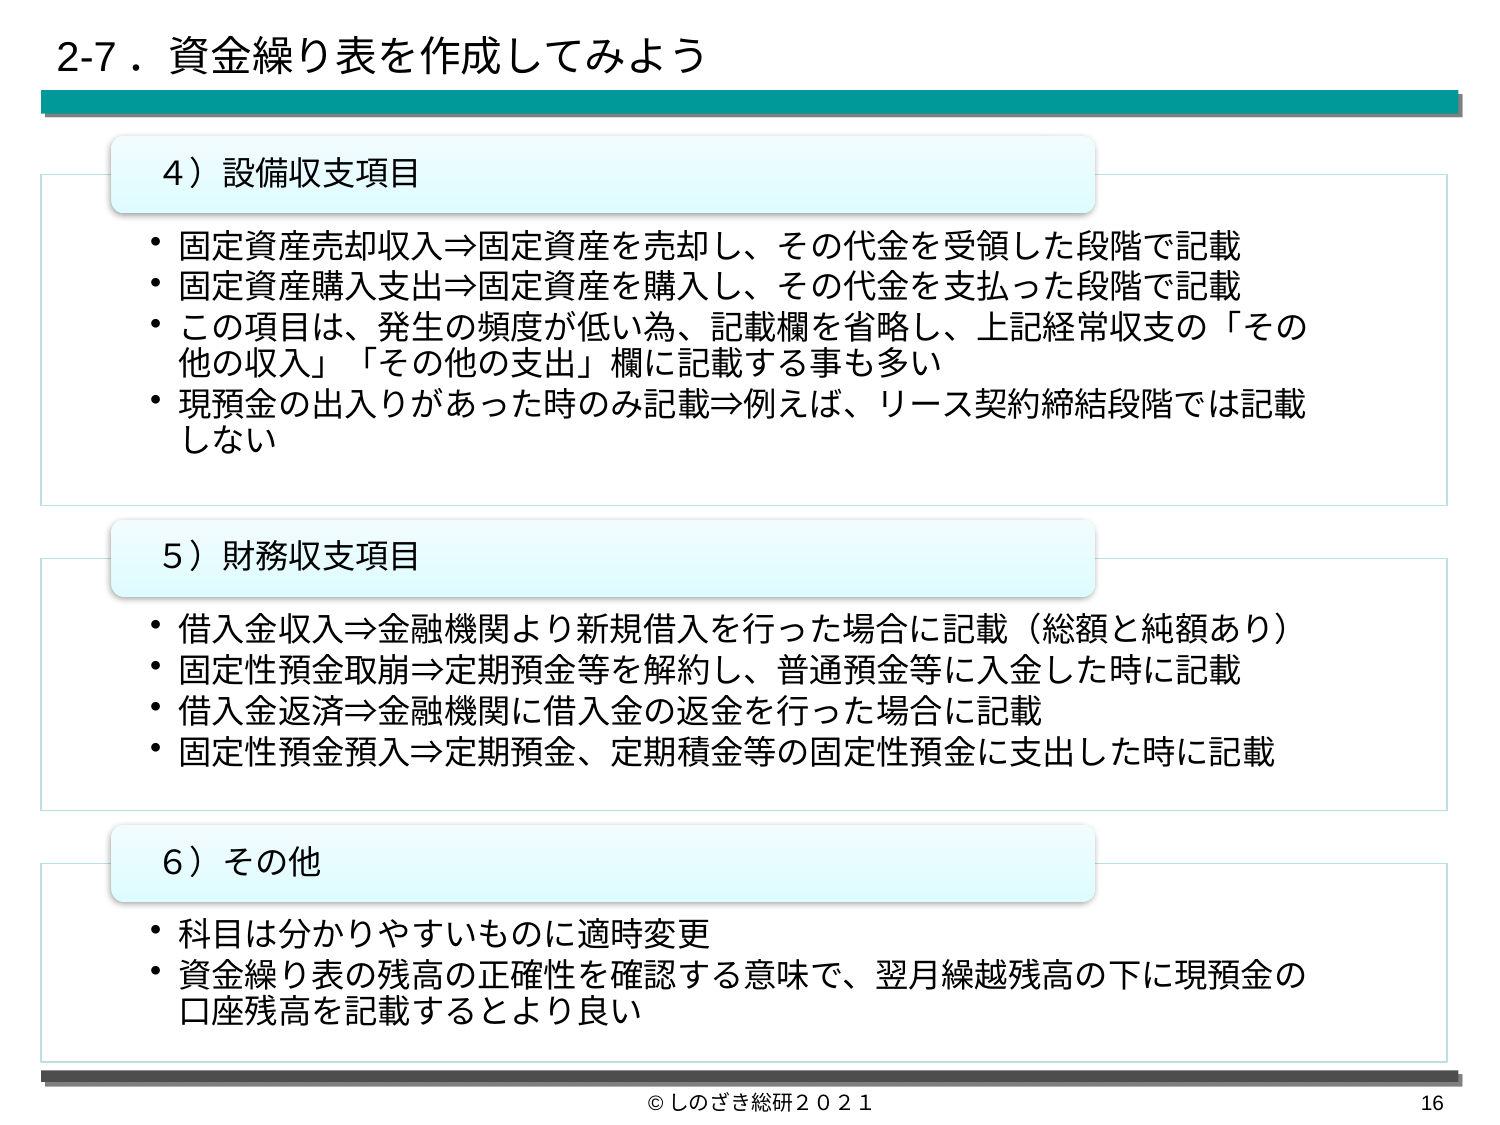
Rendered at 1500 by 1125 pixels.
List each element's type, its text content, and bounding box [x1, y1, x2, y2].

slide_number 15 [1108, 1082, 1459, 1125]
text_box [40, 114, 1448, 1084]
title 2-7．資金繰り表を作成してみよう [41, 19, 1459, 91]
footer ©しのざき総研２０２１ [524, 1093, 1000, 1125]
